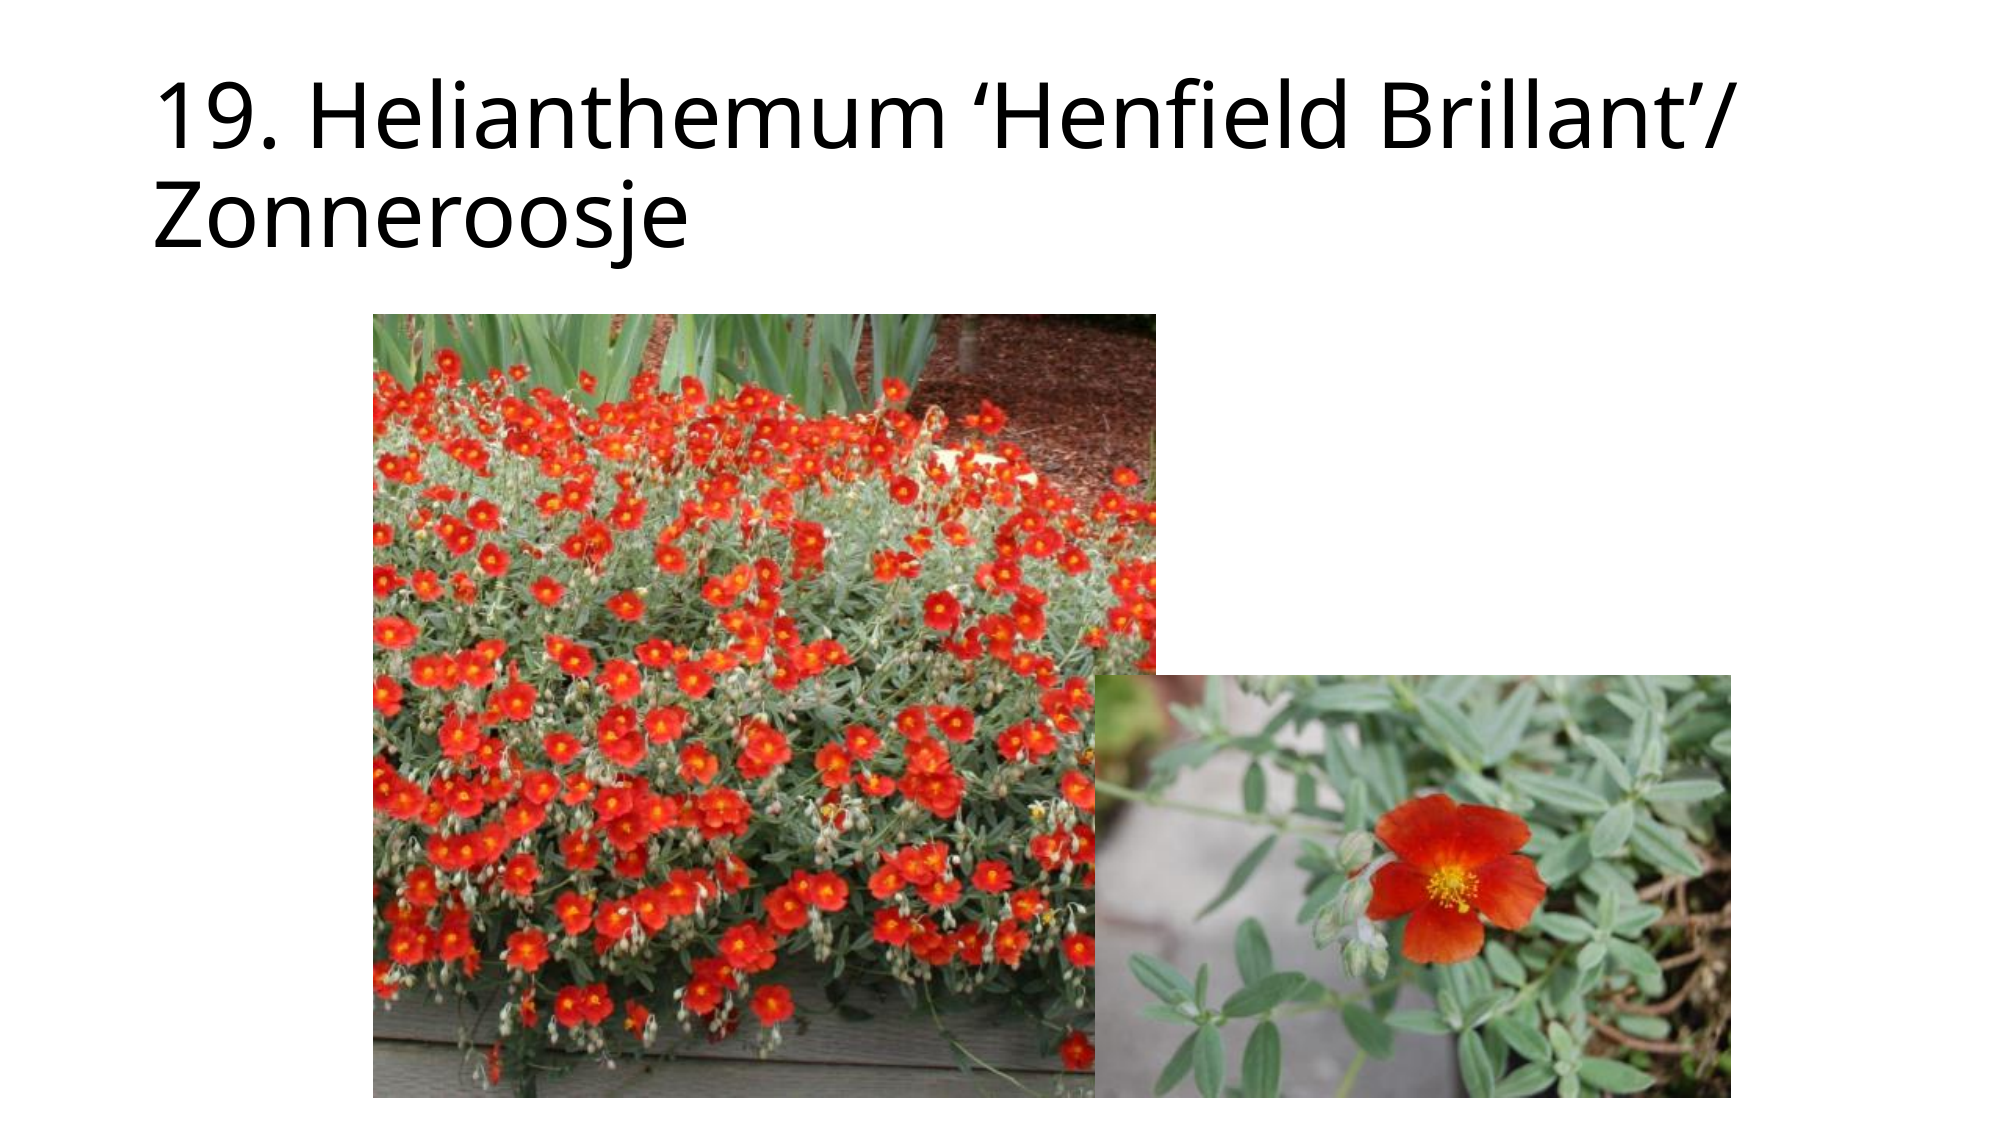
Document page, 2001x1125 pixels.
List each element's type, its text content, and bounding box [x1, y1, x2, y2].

picture [373, 314, 1731, 1098]
title 19. Helianthemum ‘Henfield Brillant’/ Zonneroosje [137, 59, 1863, 278]
